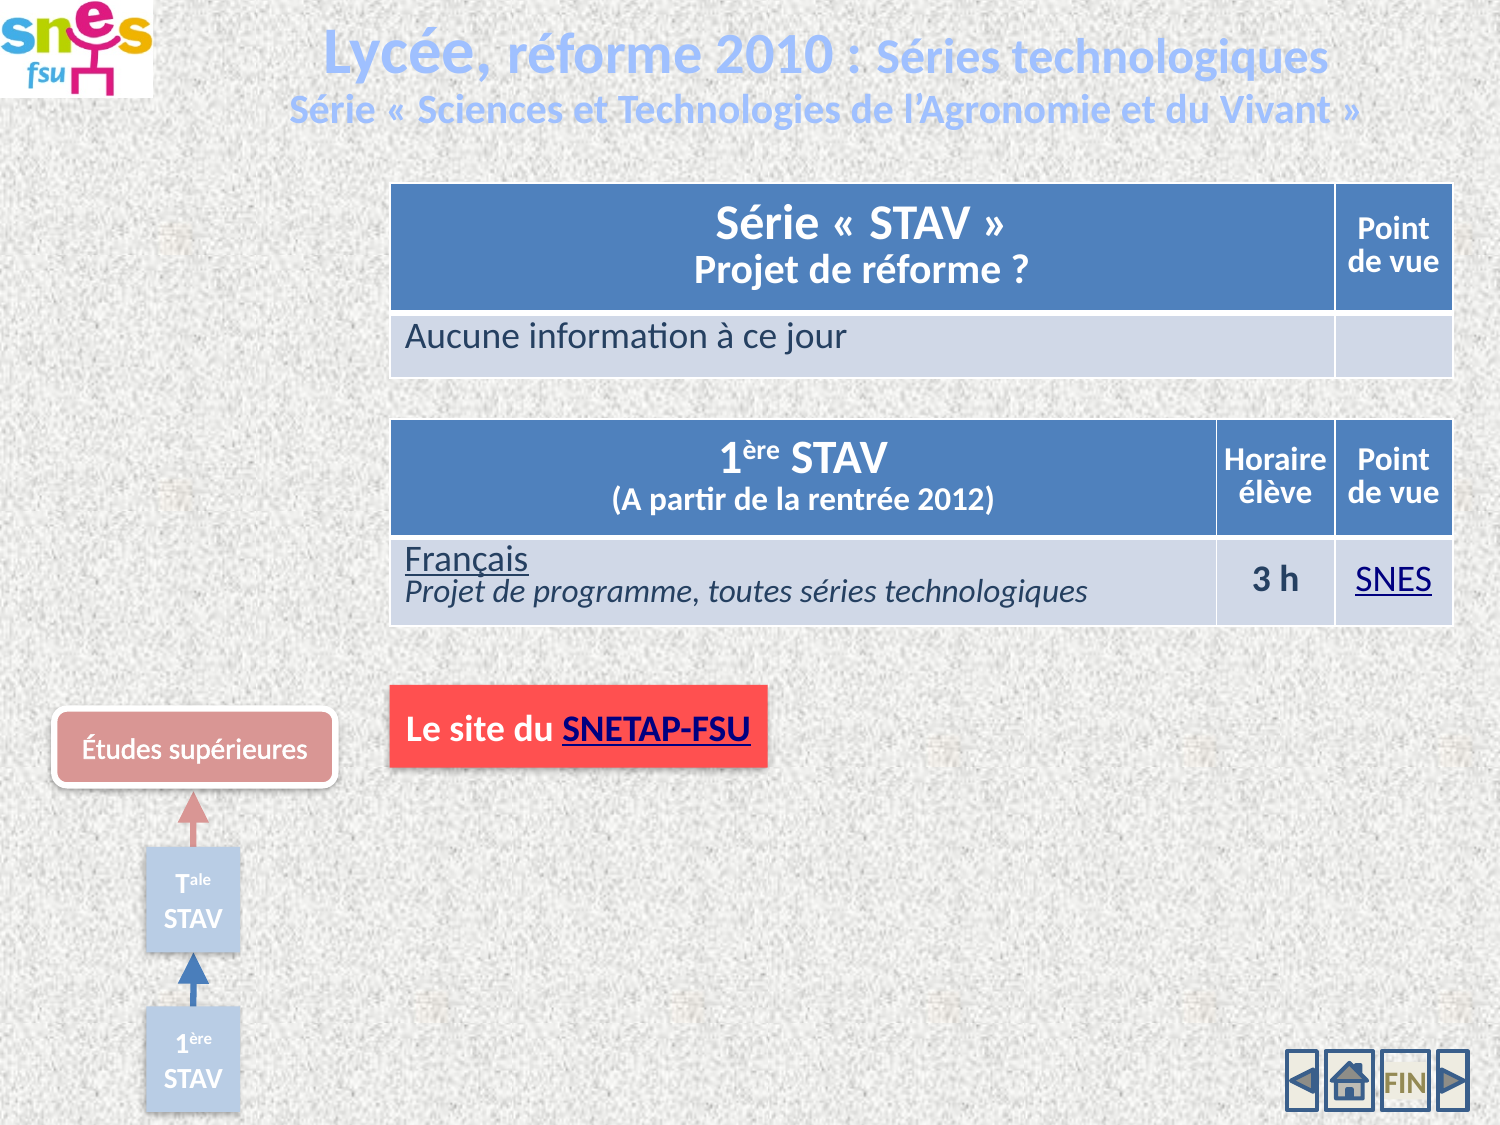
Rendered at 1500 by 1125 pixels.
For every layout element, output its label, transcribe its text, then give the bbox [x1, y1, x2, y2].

table_header Horaire élève [1217, 420, 1334, 535]
table_header Point de vue [1336, 420, 1452, 535]
text_box Études supérieures [51, 705, 339, 789]
table_header Série « STAV » Projet de réforme ? [391, 184, 1334, 310]
table_cell 3 h [1217, 540, 1334, 625]
text_box Lycée, réforme 2010 : Séries technologiques Série « Sciences et Technologies de l’Agronomie et du Vivant » [153, 0, 1500, 140]
table_header 1ère STAV (A partir de la rentrée 2012) [391, 420, 1216, 535]
table_cell Français Projet de programme, toutes séries technologiques [391, 540, 1216, 625]
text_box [146, 791, 241, 1113]
picture [0, 0, 1500, 1125]
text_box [1287, 1050, 1468, 1111]
table_header Point de vue [1336, 184, 1452, 310]
table_cell [1336, 316, 1452, 377]
table_cell SNES [1336, 540, 1452, 625]
text_box Le site du SNETAP-FSU [389, 684, 768, 768]
table_cell Aucune information à ce jour [391, 316, 1334, 377]
